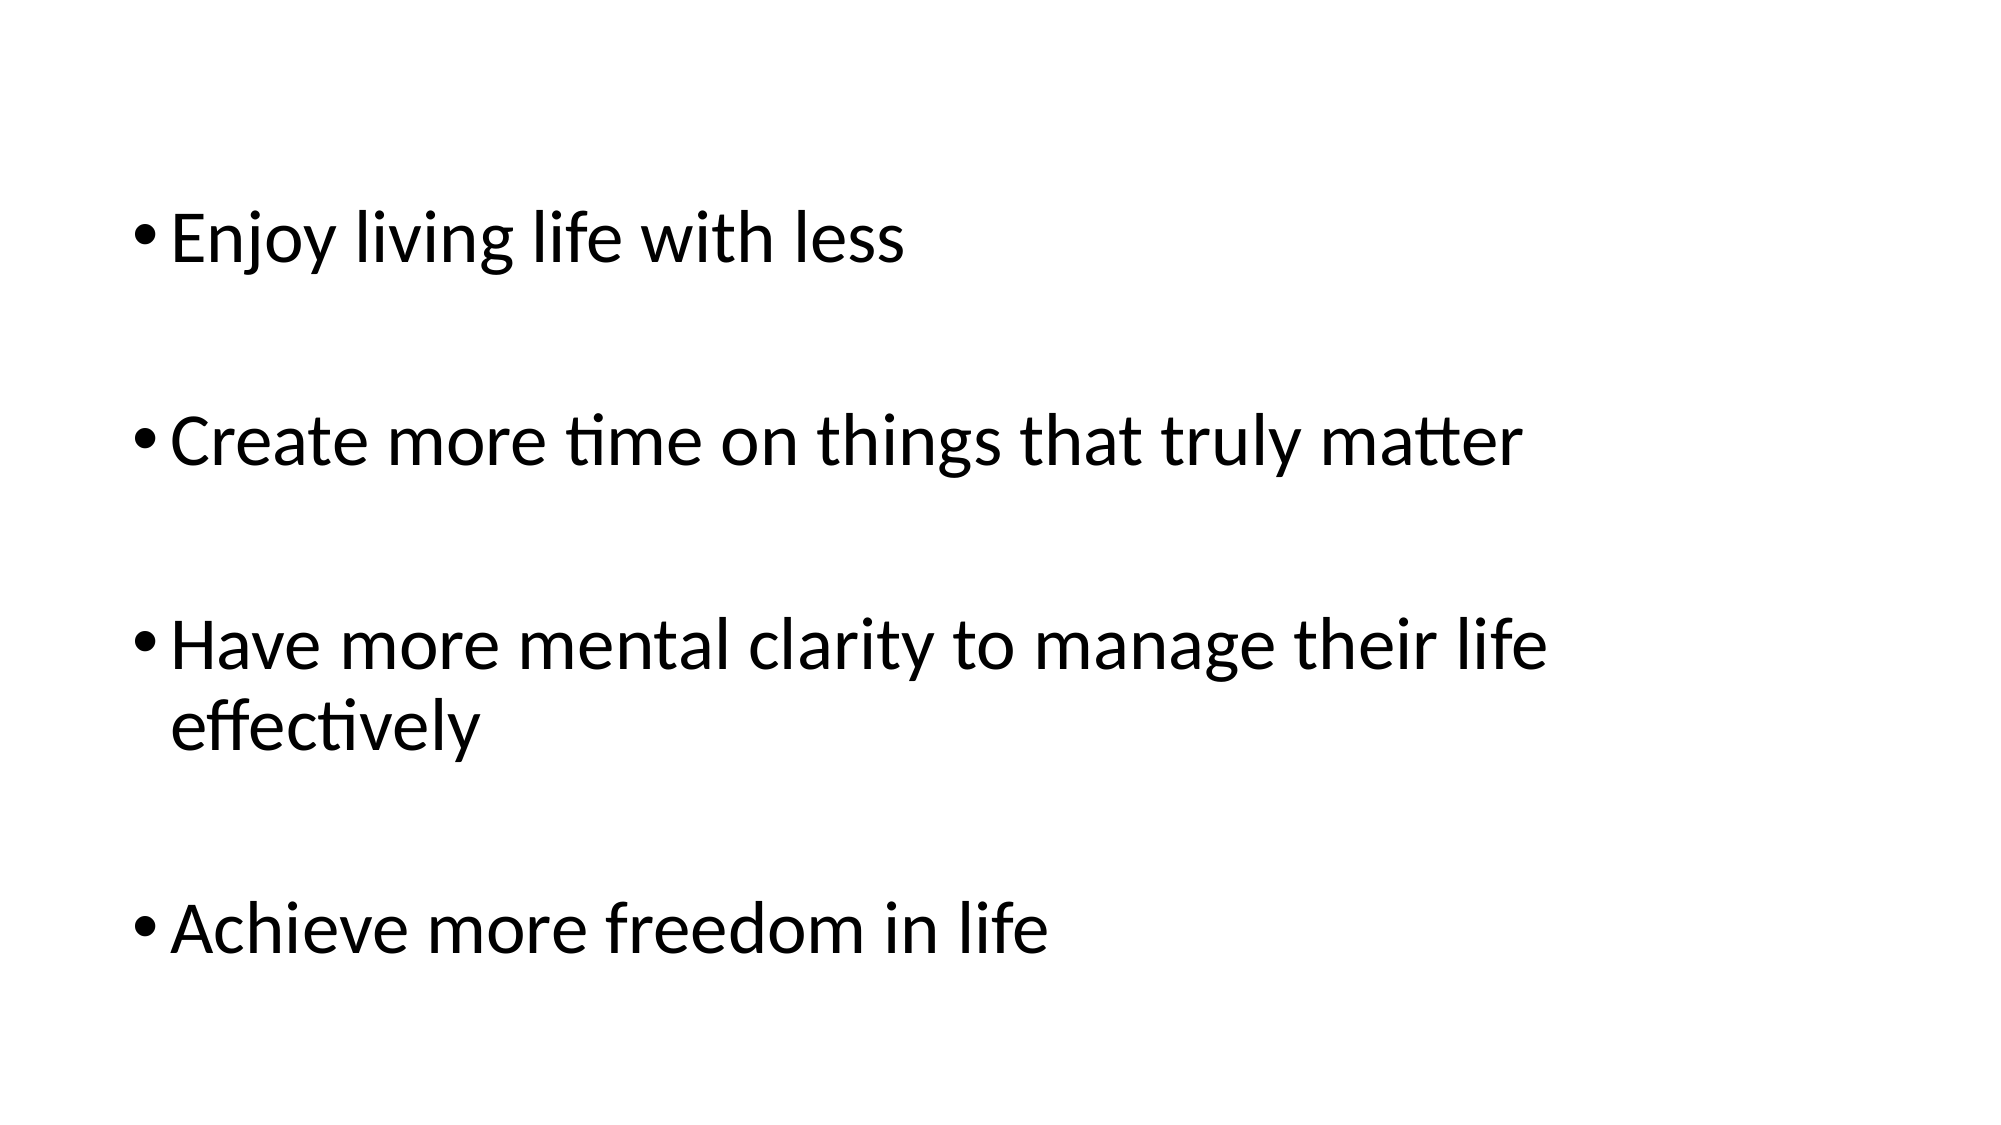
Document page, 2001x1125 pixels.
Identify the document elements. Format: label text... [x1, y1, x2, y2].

list Enjoy living life with less Create more time on things that truly matter Have more mental clarity to manage their life effectively Achieve more freedom in life [117, 189, 1843, 1023]
